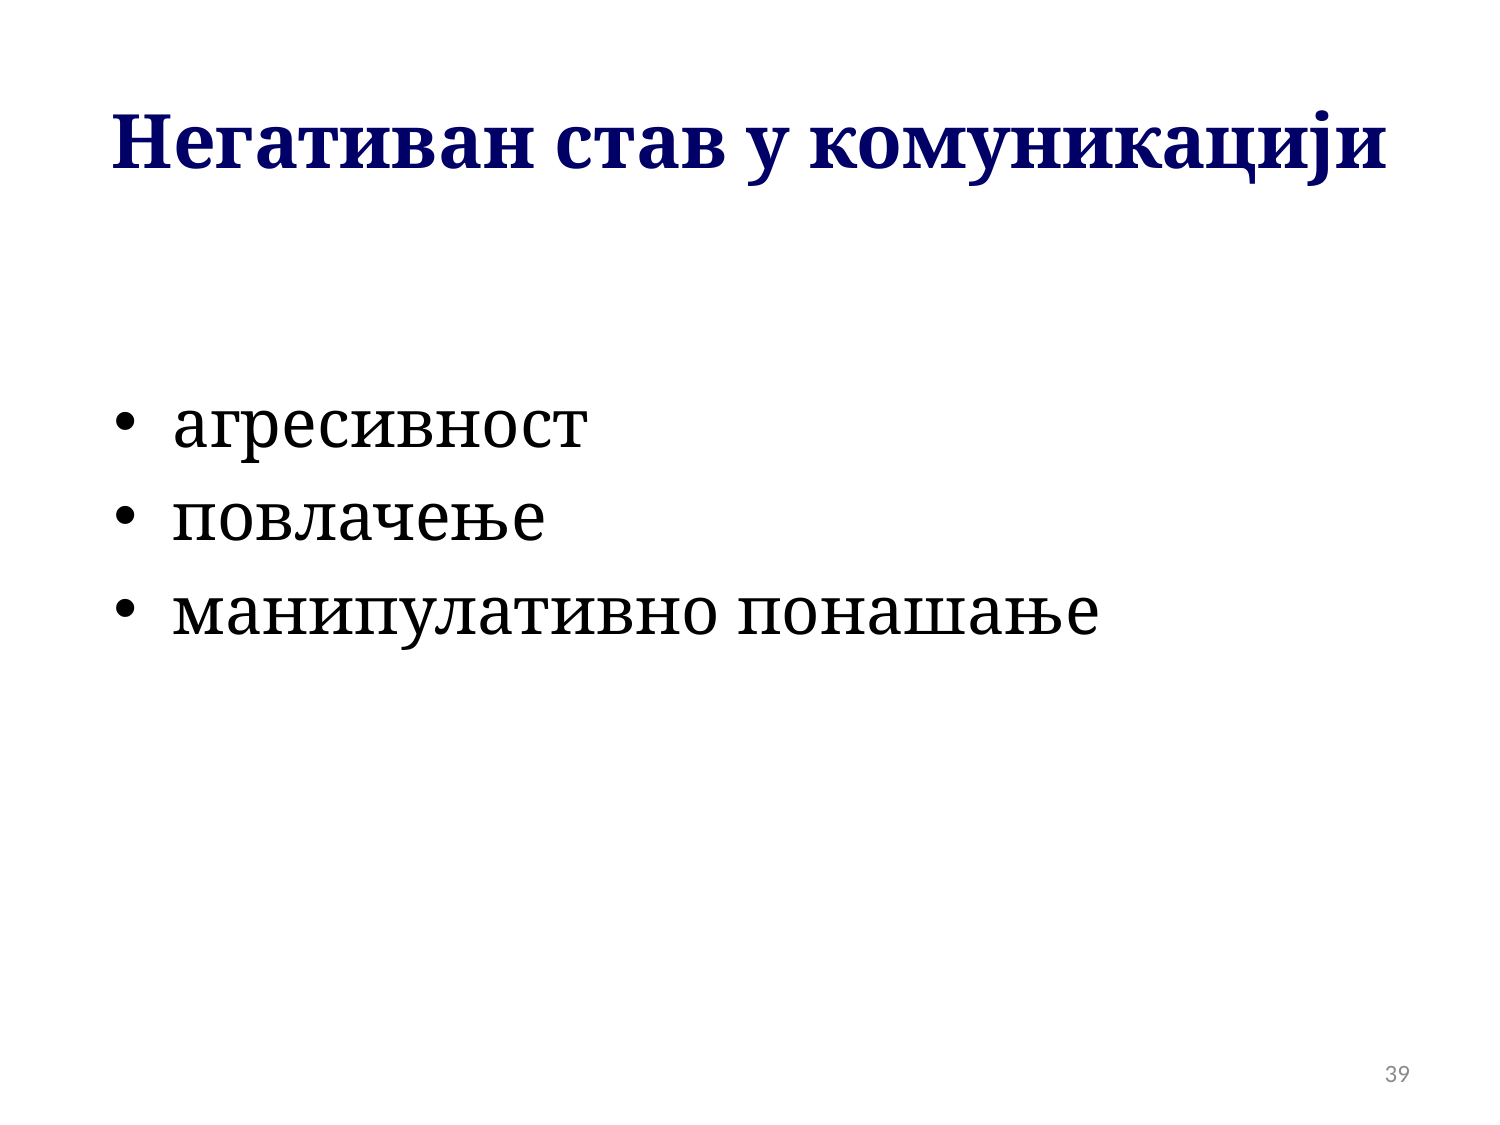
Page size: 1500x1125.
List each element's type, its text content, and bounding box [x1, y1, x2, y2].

slide_number 39 [1074, 1042, 1425, 1103]
list агресивност повлачење манипулативно понашање [75, 262, 1425, 1005]
title Негативан став у комуникацији [75, 45, 1425, 233]
